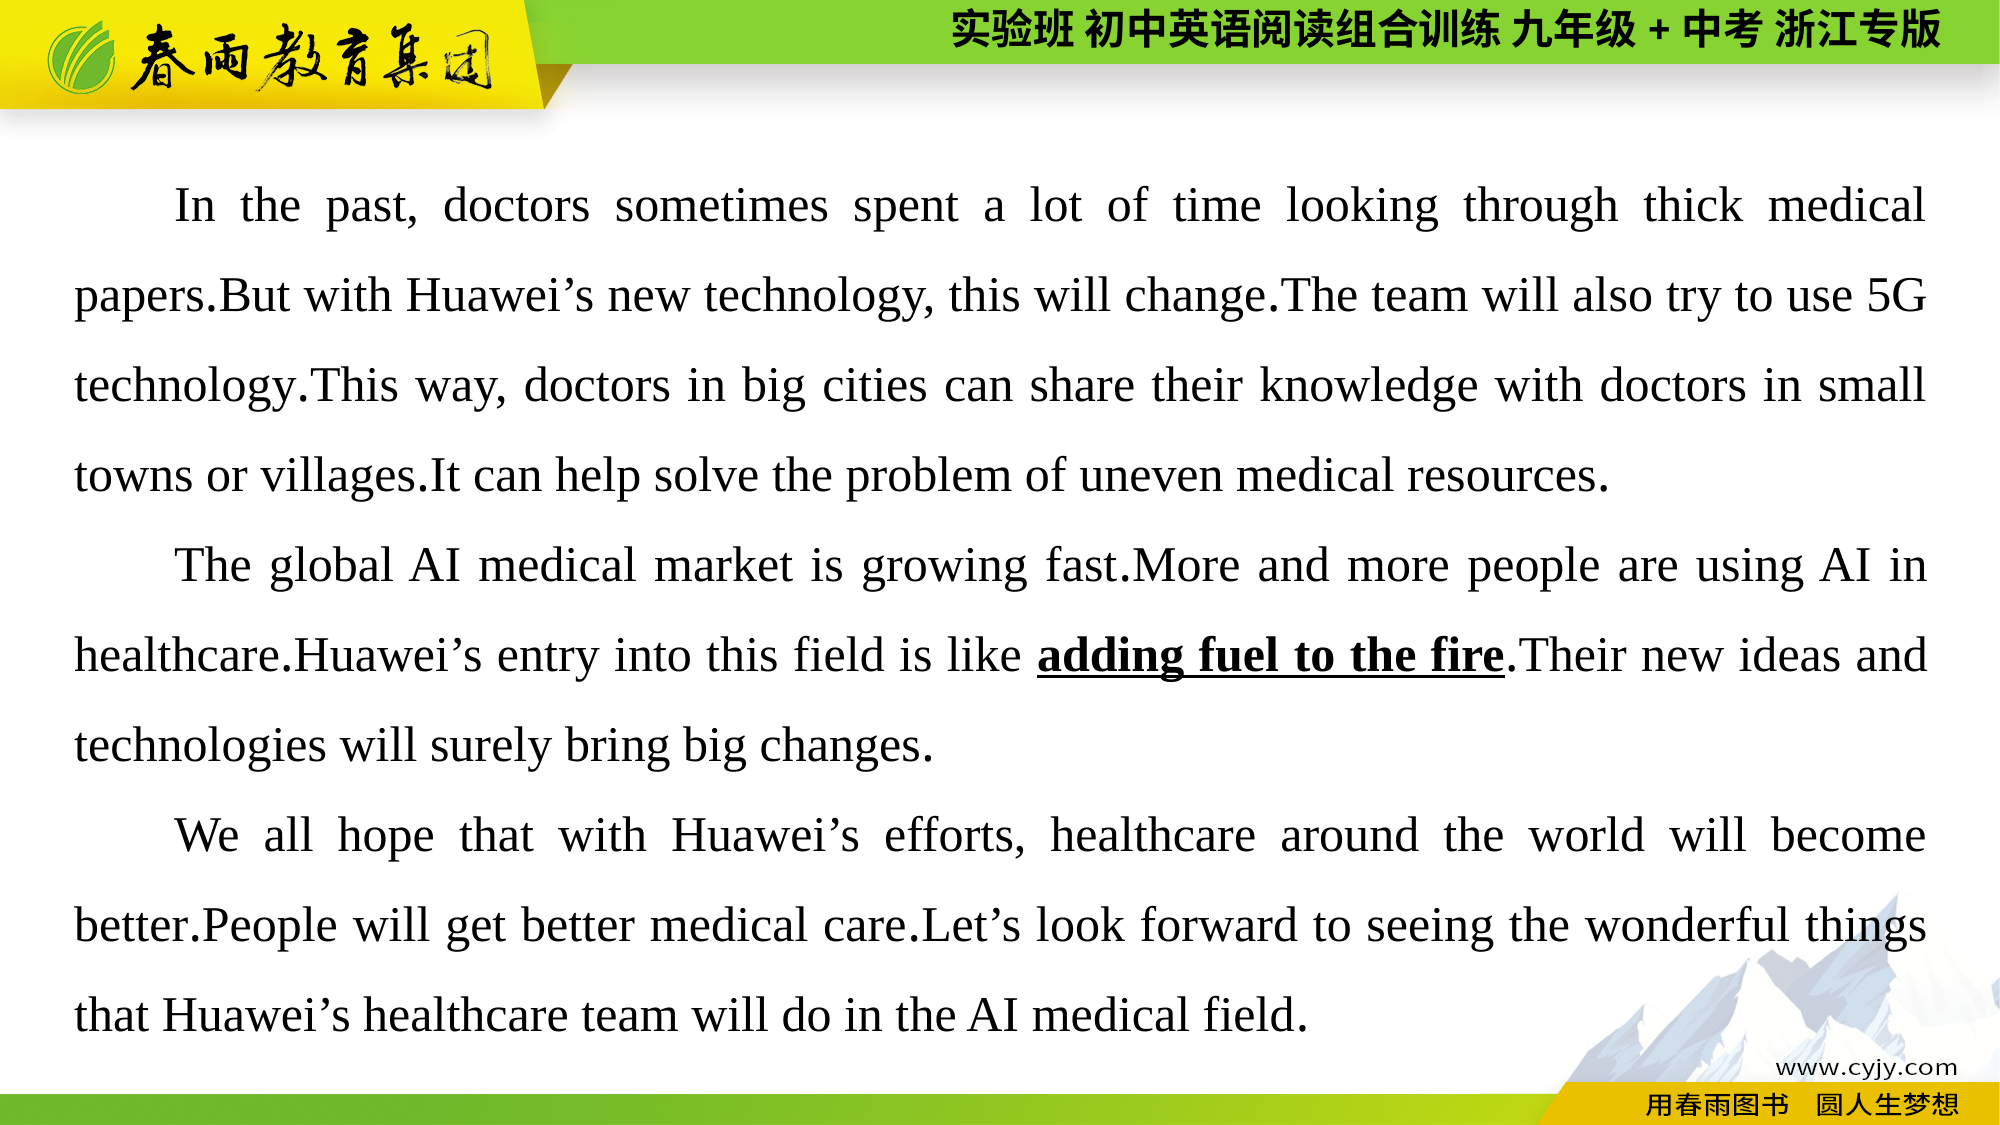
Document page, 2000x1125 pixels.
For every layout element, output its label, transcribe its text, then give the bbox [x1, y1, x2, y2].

picture [0, 0, 2000, 1125]
list In the past, doctors sometimes spent a lot of time looking through thick medical papers.But with Huawei’s new technology, this will change.The team will also try to use 5G technology.This way, doctors in big cities can share their knowledge with doctors in small towns or villages.It can help solve the problem of uneven medical resources. The global AI medical market is growing fast.More and more people are using AI in healthcare.Huawei’s entry into this field is like adding fuel to the fire.Their new ideas and technologies will surely bring big changes. We all hope that with Huawei’s efforts, healthcare around the world will become better.People will get better medical care.Let’s look forward to seeing the wonderful things that Huawei’s healthcare team will do in the AI medical field. [59, 134, 1944, 1047]
